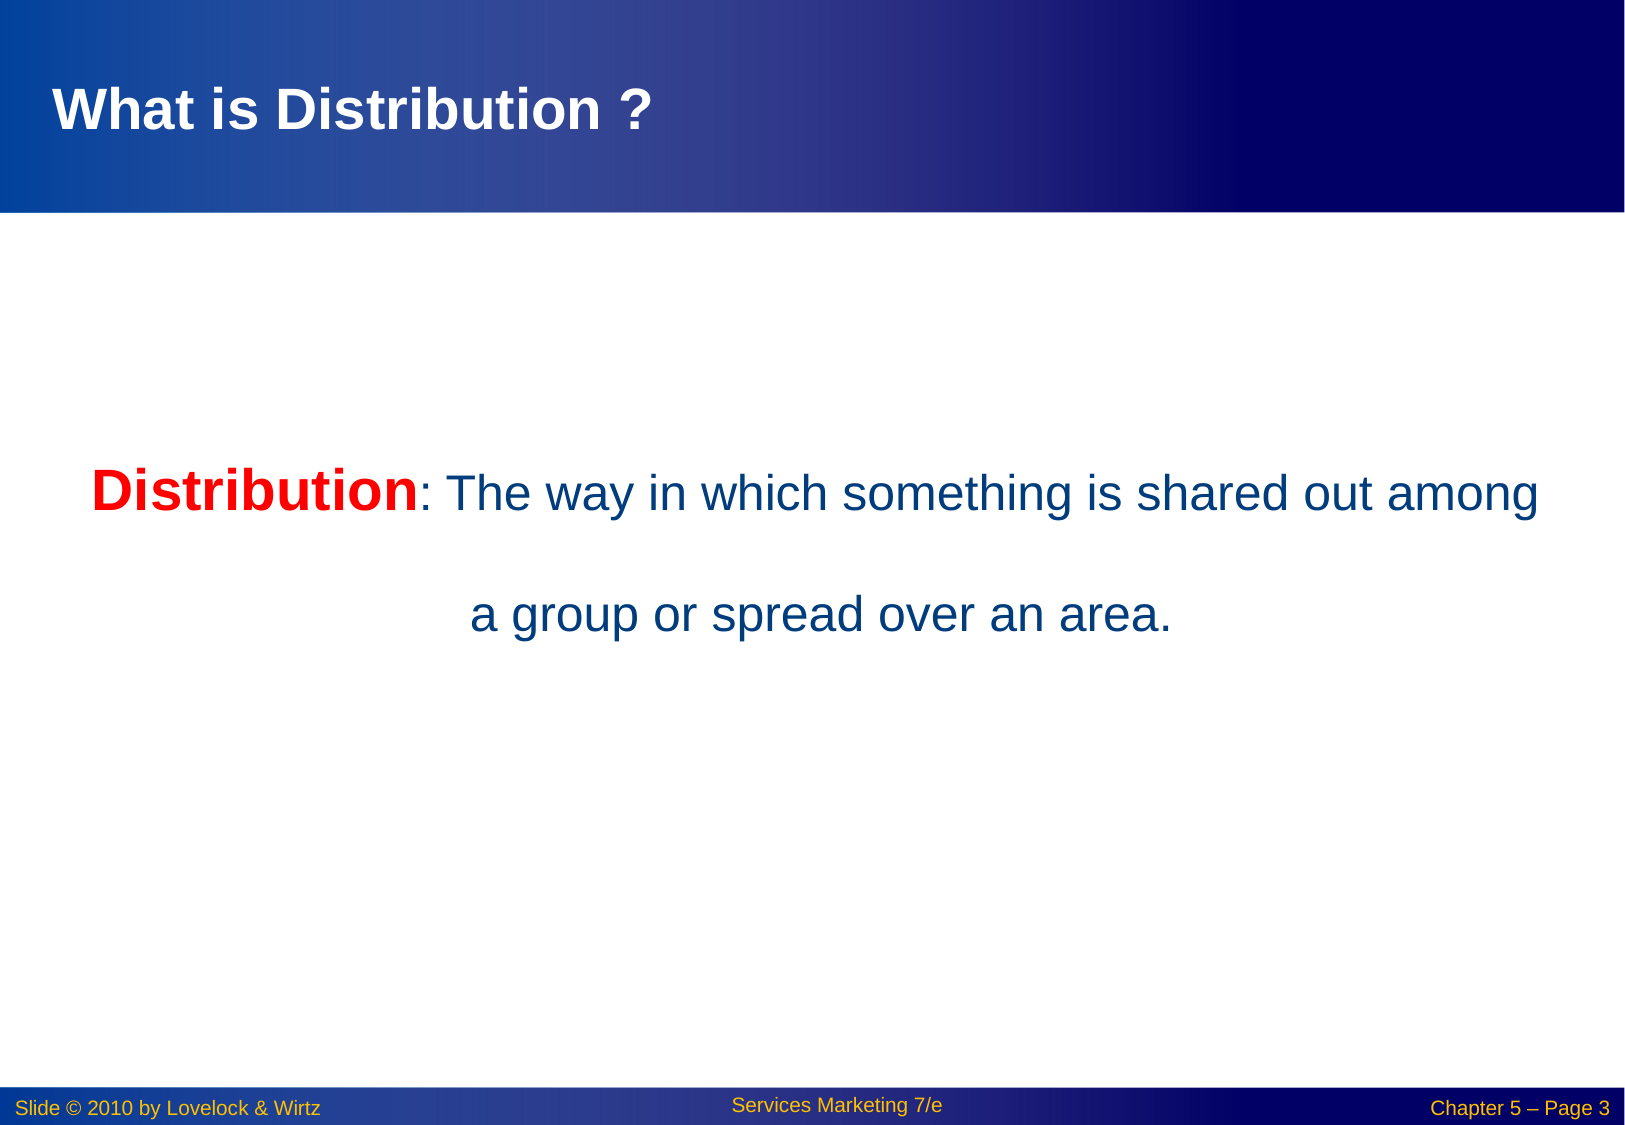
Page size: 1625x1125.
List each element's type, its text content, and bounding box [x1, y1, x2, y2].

title What is Distribution ? [36, 37, 1088, 176]
list Distribution: The way in which something is shared out among a group or spread over an area. [49, 261, 1588, 1051]
